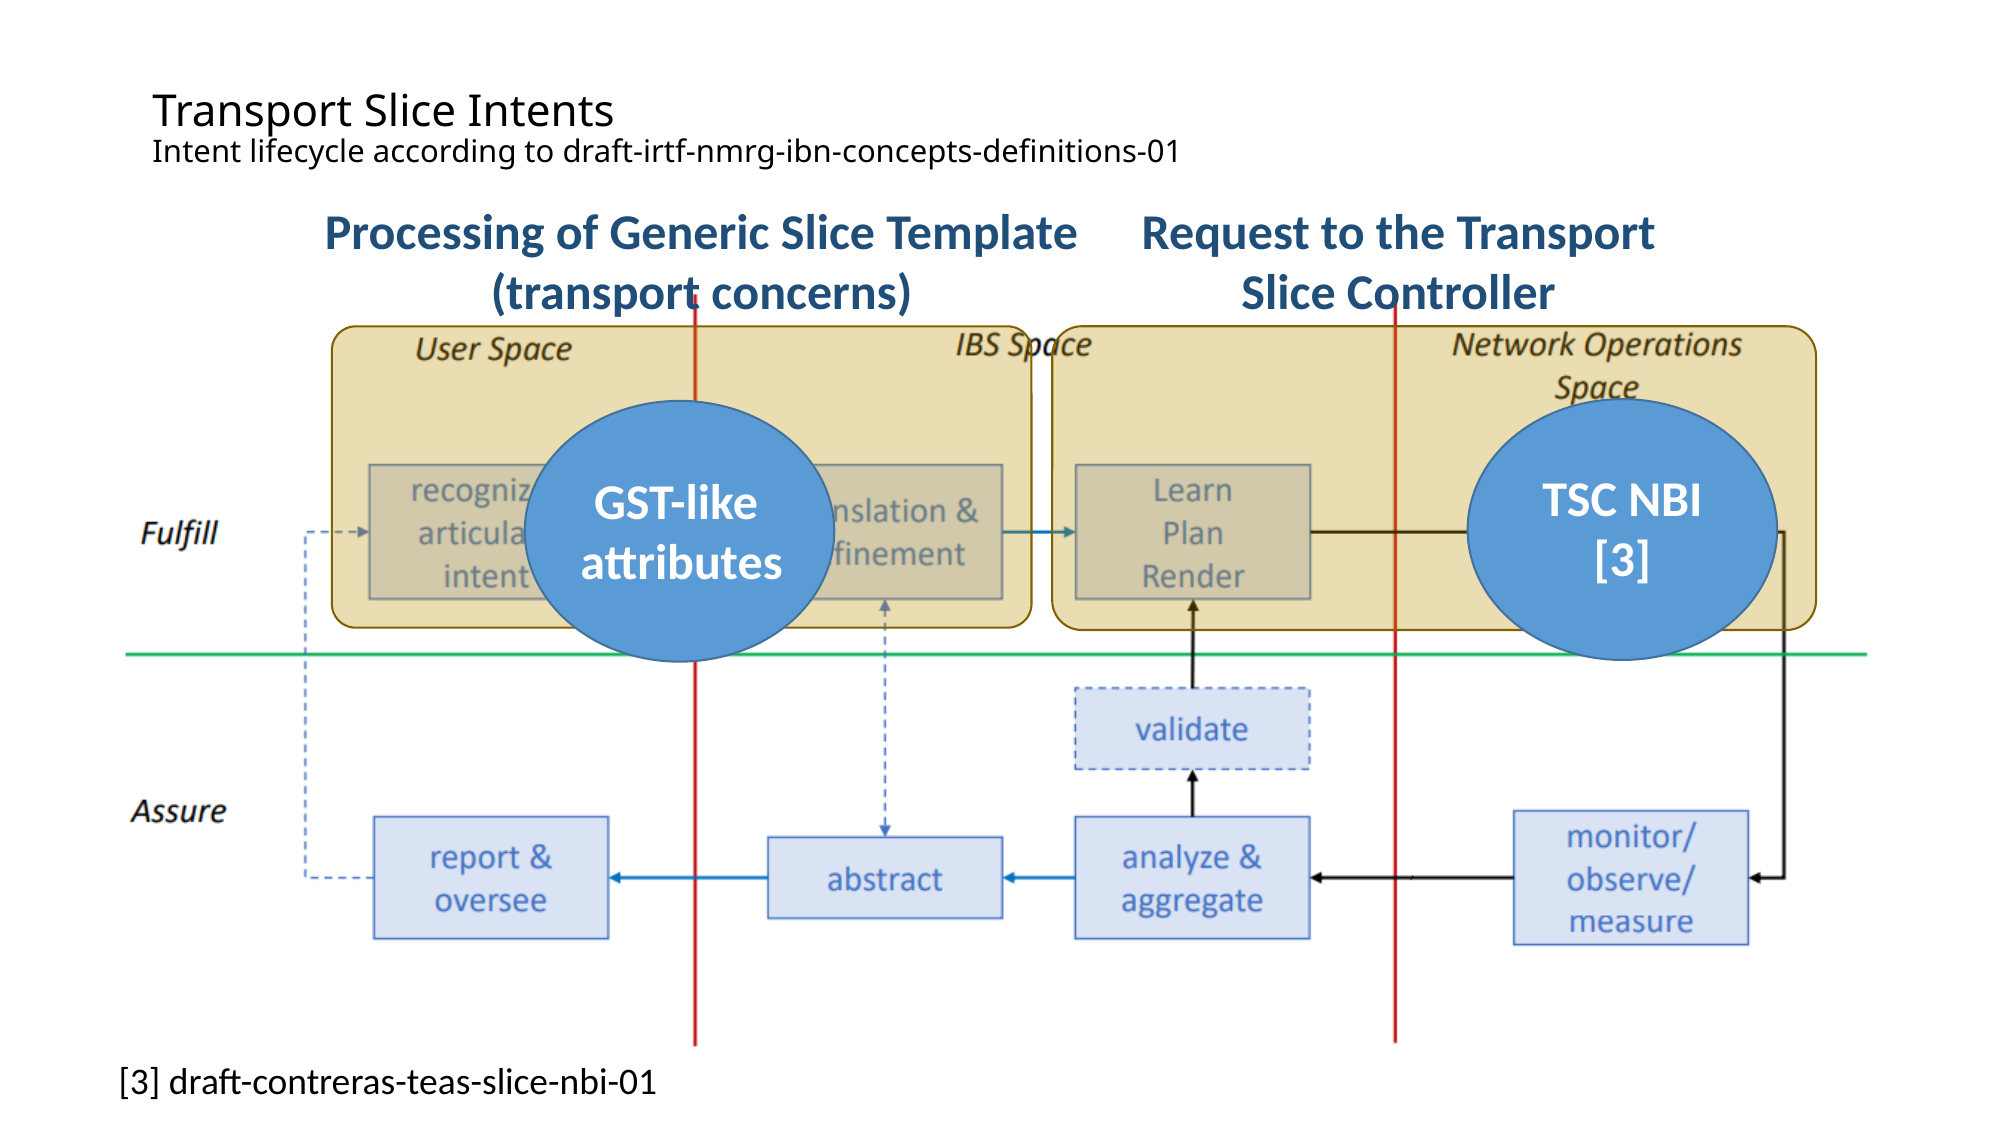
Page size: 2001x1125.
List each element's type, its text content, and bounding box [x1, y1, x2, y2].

text_box Request to the Transport Slice Controller [1096, 192, 1701, 265]
picture [120, 265, 1880, 1057]
text_box Processing of Generic Slice Template (transport concerns) [310, 192, 1094, 265]
title Transport Slice Intents Intent lifecycle according to draft-irtf-nmrg-ibn-concepts-definitions-01 [137, 80, 1863, 215]
text_box [3] draft-contreras-teas-slice-nbi-01 [103, 1049, 673, 1109]
